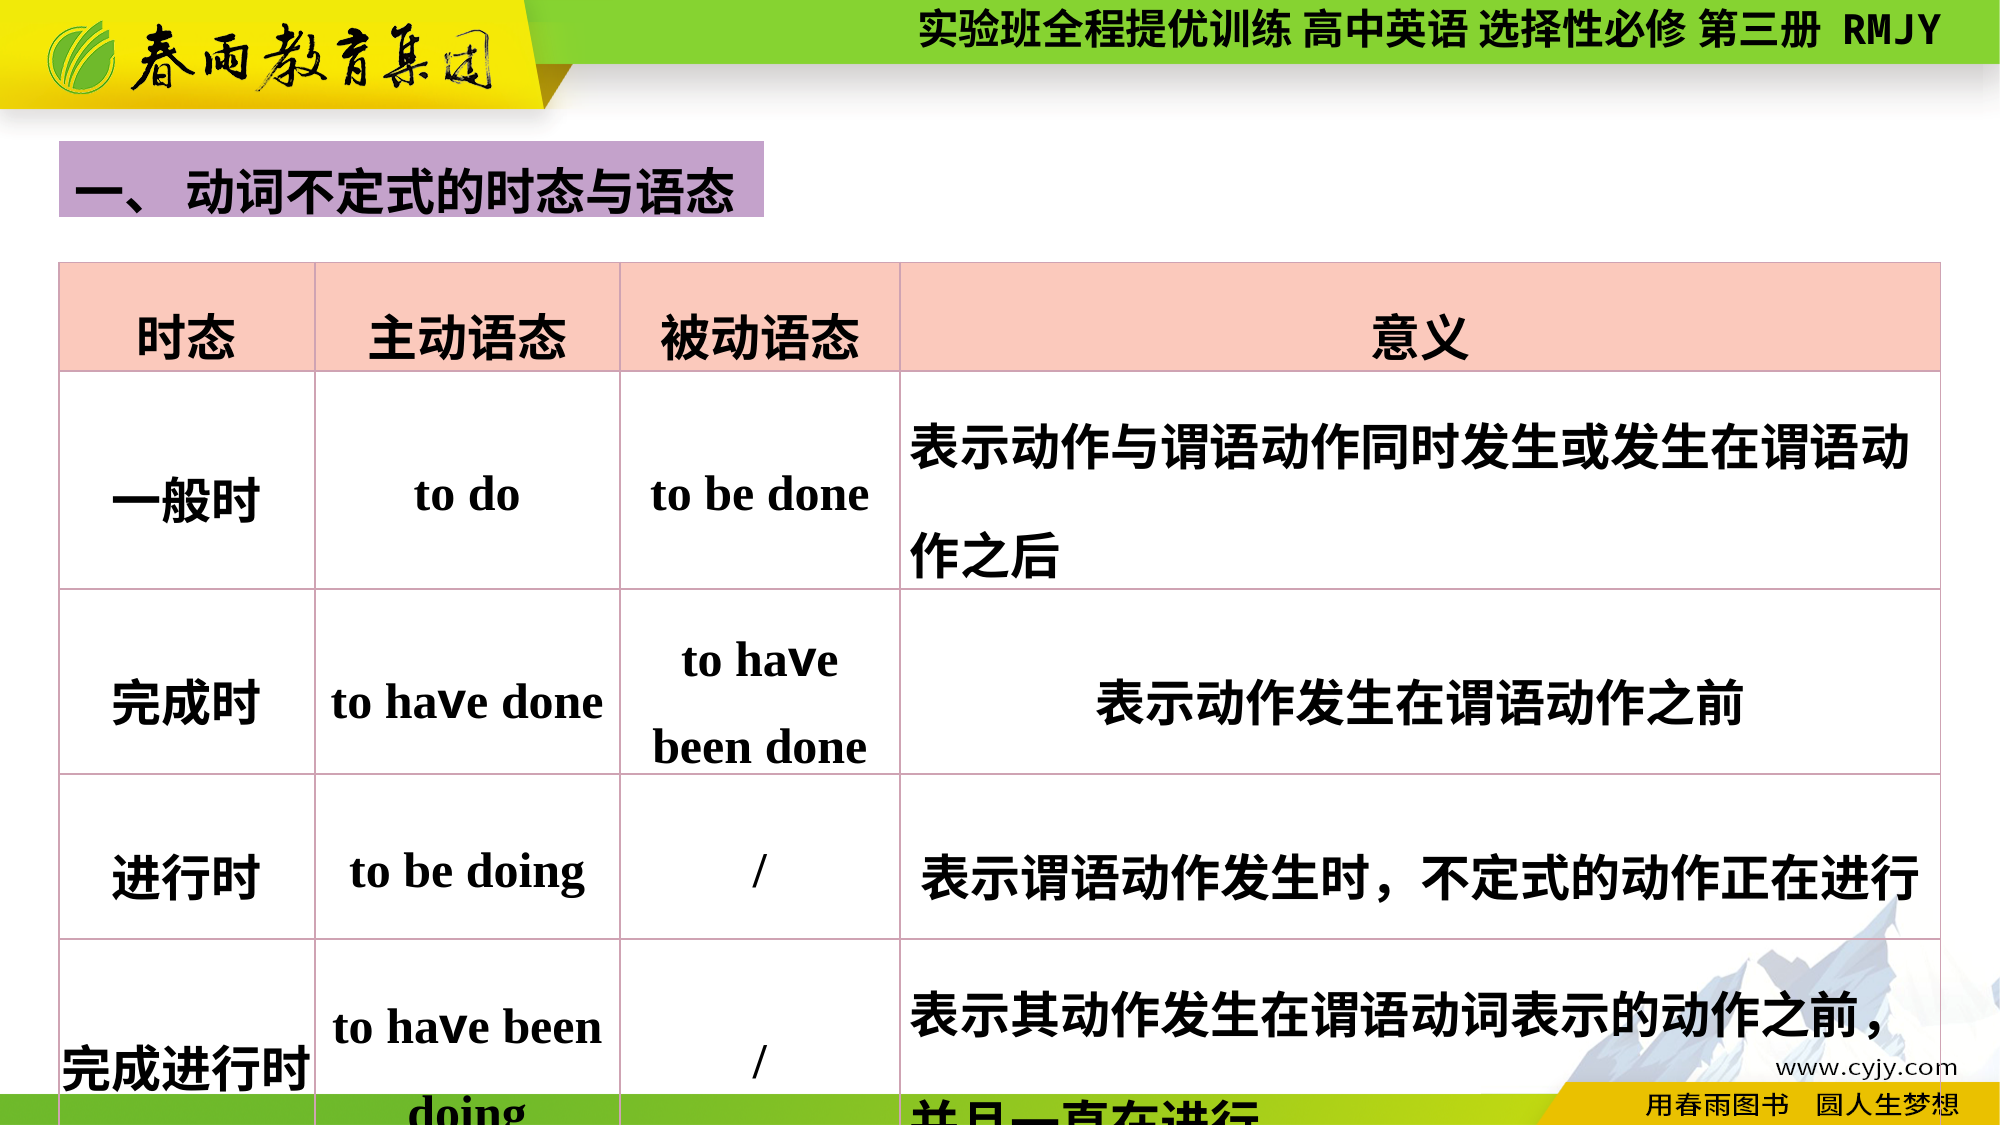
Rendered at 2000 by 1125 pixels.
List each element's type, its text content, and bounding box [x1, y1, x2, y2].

table_cell to have done [316, 590, 619, 773]
table_cell to have been doing [316, 940, 619, 1125]
table_header 时态 [60, 263, 314, 370]
table_cell to be doing [316, 775, 619, 938]
table_cell / [621, 940, 899, 1125]
table_cell 表示其动作发生在谓语动词表示的动作之前，并且一直在进行 [901, 940, 1940, 1125]
table_header 意义 [901, 263, 1940, 370]
table_cell 表示动作发生在谓语动作之前 [901, 590, 1940, 773]
picture [0, 0, 2000, 1125]
table_cell 进行时 [60, 775, 314, 938]
table_cell 完成时 [60, 590, 314, 773]
table_cell to do [316, 372, 619, 588]
table_header 被动语态 [621, 263, 899, 370]
table_cell 表示动作与谓语动作同时发生或发生在谓语动作之后 [901, 372, 1940, 588]
table_cell / [621, 775, 899, 938]
table_cell to have been done [621, 590, 899, 773]
table_header 主动语态 [316, 263, 619, 370]
table_cell 表示谓语动作发生时，不定式的动作正在进行 [901, 775, 1940, 938]
table_cell to be done [621, 372, 899, 588]
table_cell 一般时 [60, 372, 314, 588]
table_cell 完成进行时 [60, 940, 314, 1125]
list 一、 动词不定式的时态与语态 [59, 122, 1944, 217]
